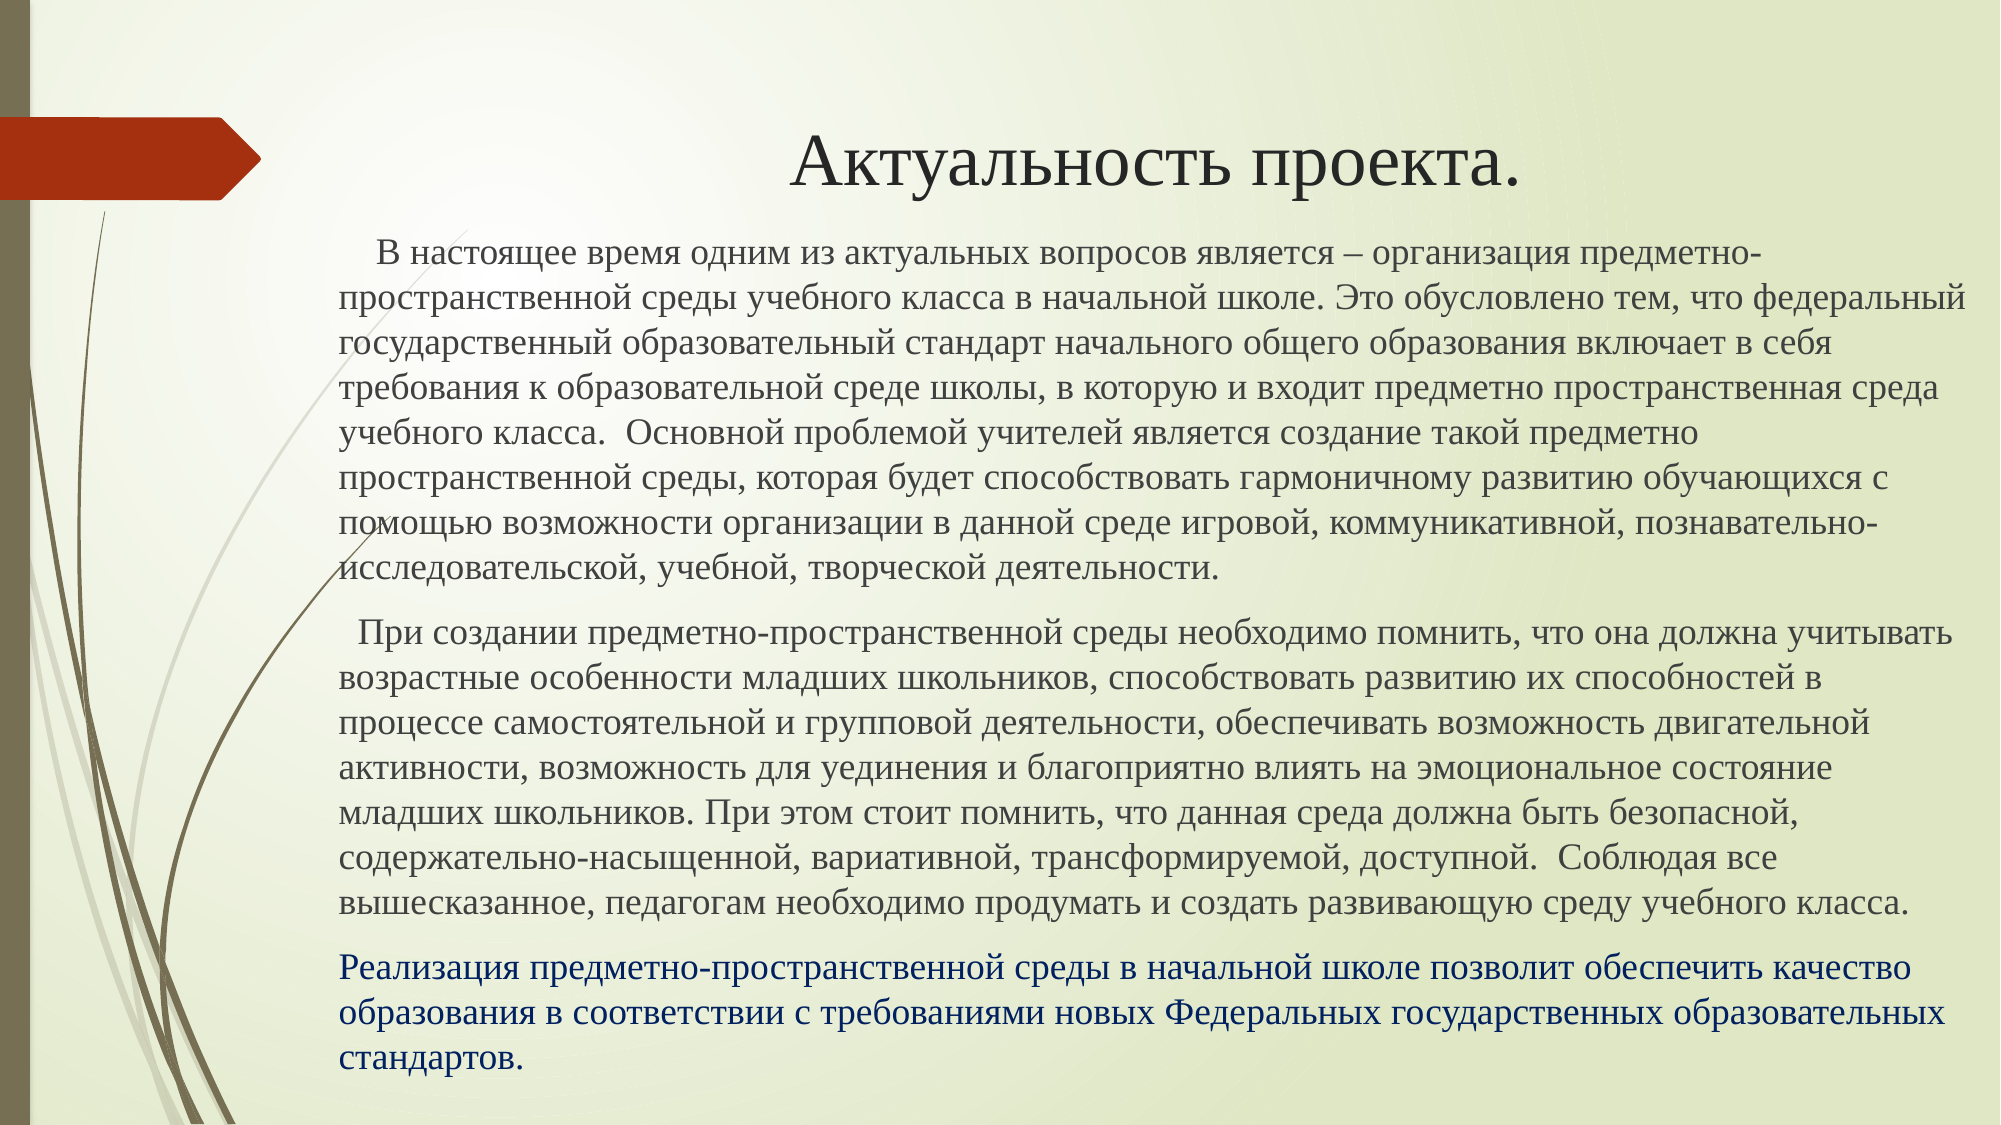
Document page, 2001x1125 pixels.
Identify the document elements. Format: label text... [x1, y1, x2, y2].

list В настоящее время одним из актуальных вопросов является – организация предметно-пространственной среды учебного класса в начальной школе. Это обусловлено тем, что федеральный государственный образовательный стандарт начального общего образования включает в себя требования к образовательной среде школы, в которую и входит предметно пространственная среда учебного класса. Основной проблемой учителей является создание такой предметно пространственной среды, которая будет способствовать гармоничному развитию обучающихся с помощью возможности организации в данной среде игровой, коммуникативной, познавательно-исследовательской, учебной, творческой деятельности. При создании предметно-пространственной среды необходимо помнить, что она должна учитывать возрастные особенности младших школьников, способствовать развитию их способностей в процессе самостоятельной и групповой деятельности, обеспечивать возможность двигательной активности, возможность для уединения и благоприятно влиять на эмоциональное состояние младших школьников. При этом стоит помнить, что данная среда должна быть безопасной, содержательно-насыщенной, вариативной, трансформируемой, доступной. Соблюдая все вышесказанное, педагогам необходимо продумать и создать развивающую среду учебного класса. Реализация предметно-пространственной среды в начальной школе позволит обеспечить качество образования в соответствии с требованиями новых Федеральных государственных образовательных стандартов. [323, 219, 1985, 1096]
title Актуальность проекта. [425, 102, 1888, 219]
